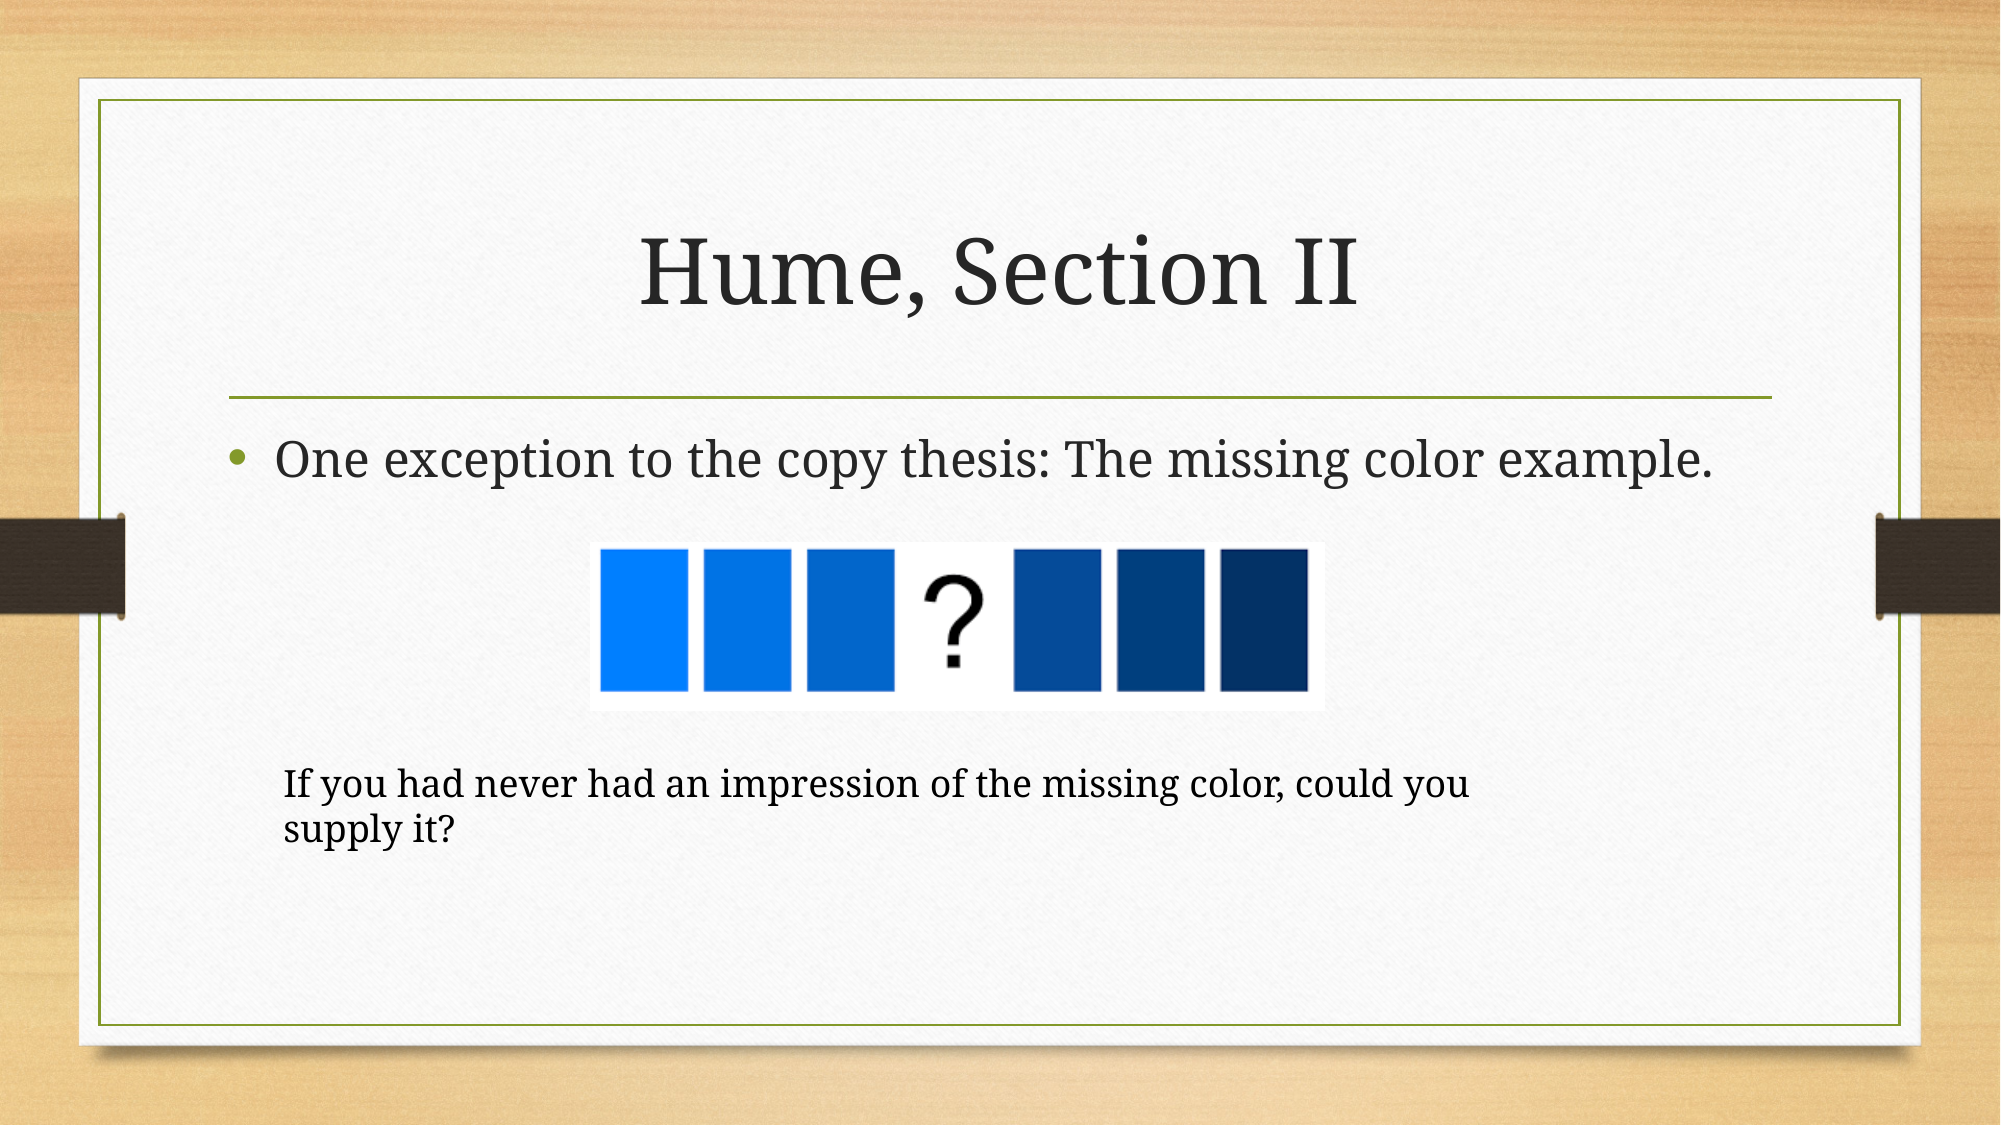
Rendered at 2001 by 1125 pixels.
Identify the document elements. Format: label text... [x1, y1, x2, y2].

picture [0, 0, 2001, 1125]
text_box If you had never had an impression of the missing color, could you supply it? [268, 752, 1543, 858]
list One exception to the copy thesis: The missing color example. [212, 419, 1788, 964]
title Hume, Section II [212, 161, 1788, 375]
